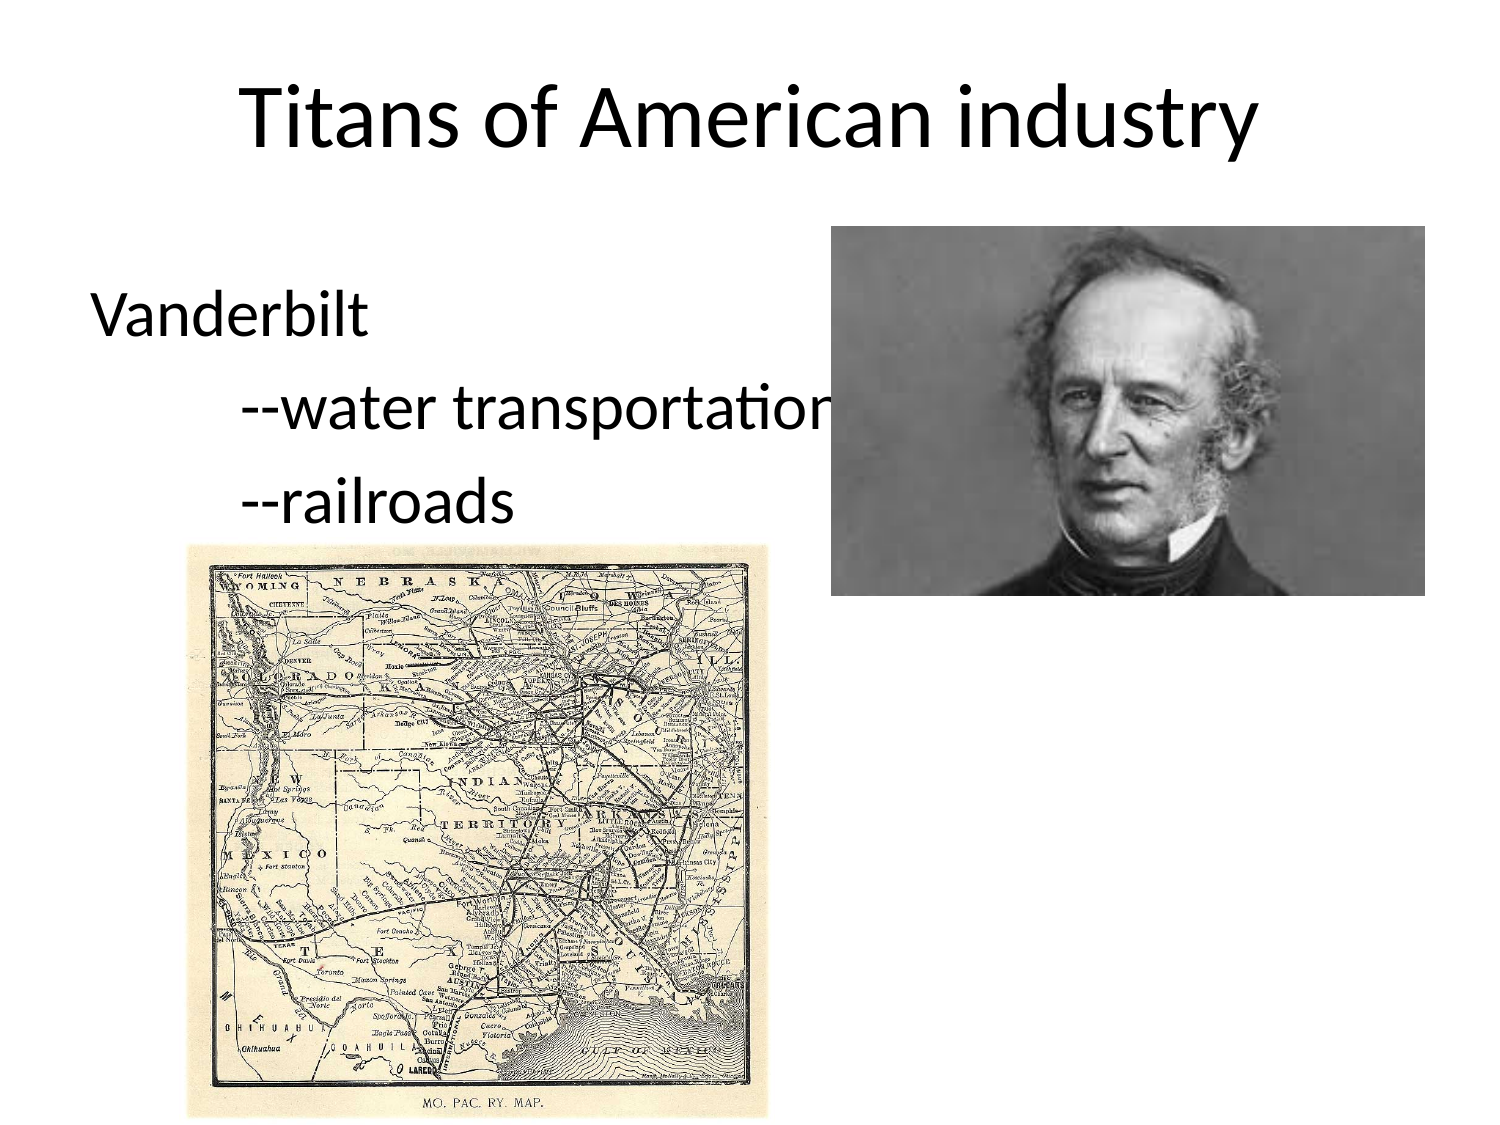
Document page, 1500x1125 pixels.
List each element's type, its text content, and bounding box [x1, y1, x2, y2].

list Vanderbilt --water transportation --railroads [75, 262, 1425, 1005]
picture [830, 226, 1426, 596]
title Titans of American industry [75, 45, 1425, 178]
picture [178, 537, 775, 1125]
